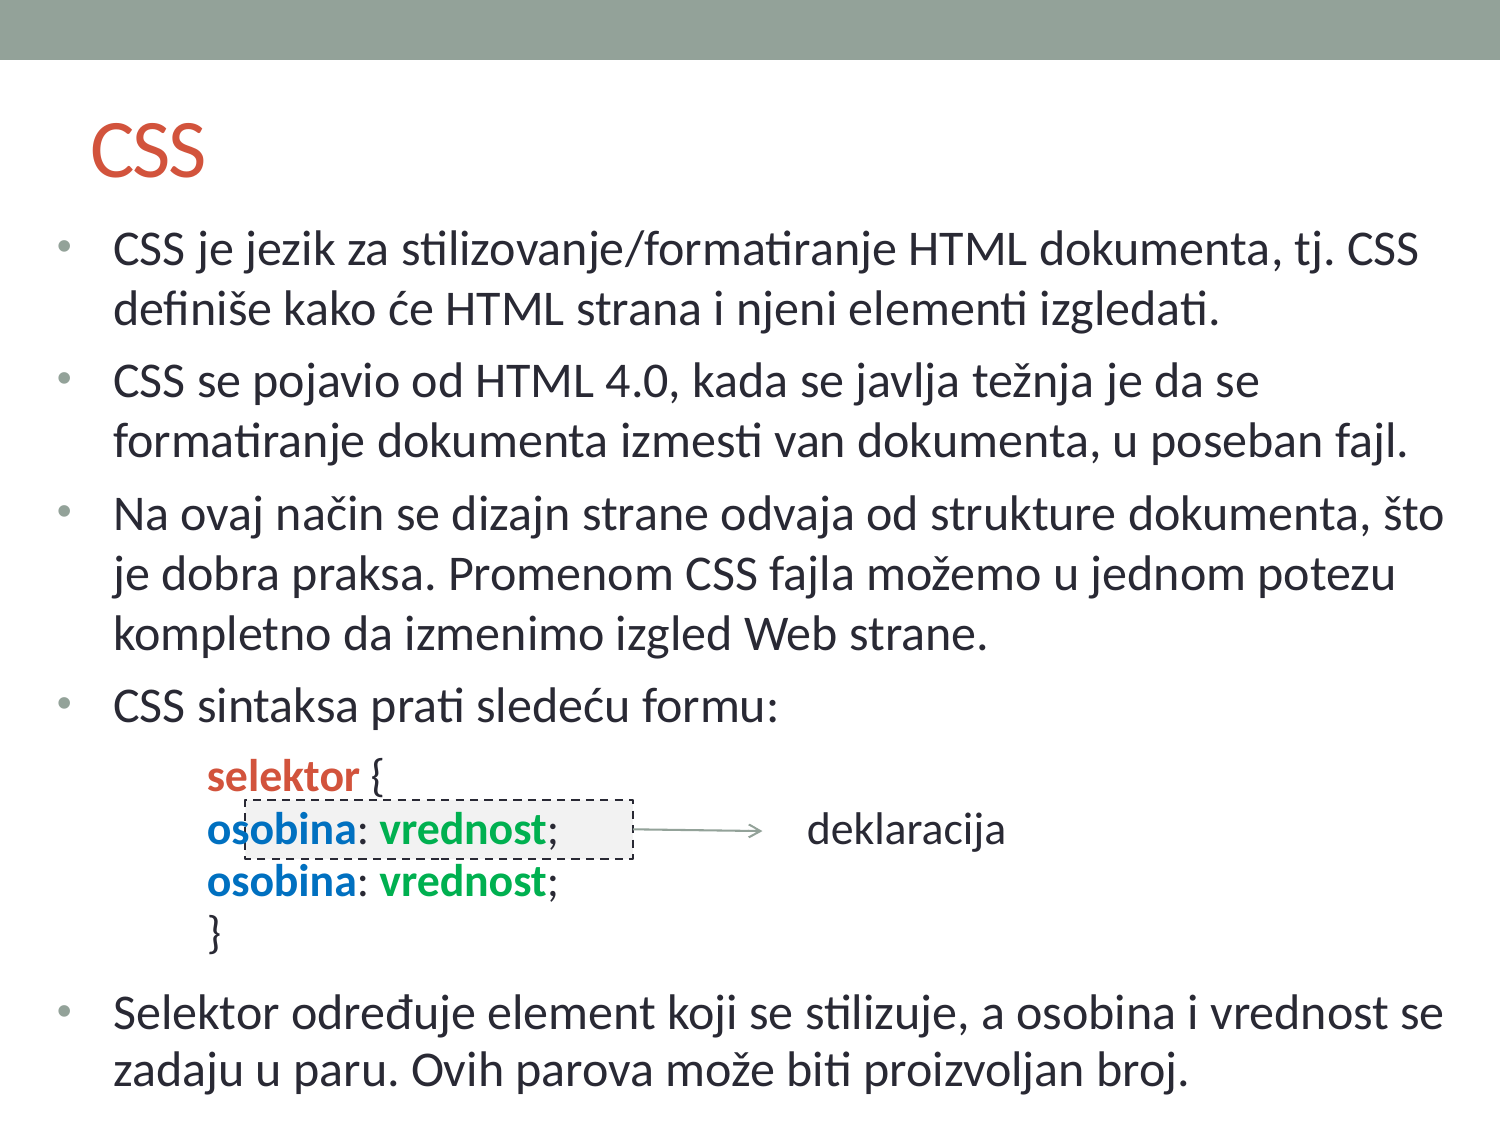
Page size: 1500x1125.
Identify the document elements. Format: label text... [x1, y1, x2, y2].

title CSS [75, 62, 1425, 225]
list CSS je jezik za stilizovanje/formatiranje HTML dokumenta, tj. CSS definiše kako će HTML strana i njeni elementi izgledati. CSS se pojavio od HTML 4.0, kada se javlja težnja je da se formatiranje dokumenta izmesti van dokumenta, u poseban fajl. Na ovaj način se dizajn strane odvaja od strukture dokumenta, što je dobra praksa. Promenom CSS fajla možemo u jednom potezu kompletno da izmenimo izgled Web strane. CSS sintaksa prati sledeću formu: selektor { osobina: vrednost; deklaracija osobina: vrednost; } Selektor određuje element koji se stilizuje, a osobina i vrednost se zadaju u paru. Ovih parova može biti proizvoljan broj. [12, 207, 1475, 1108]
